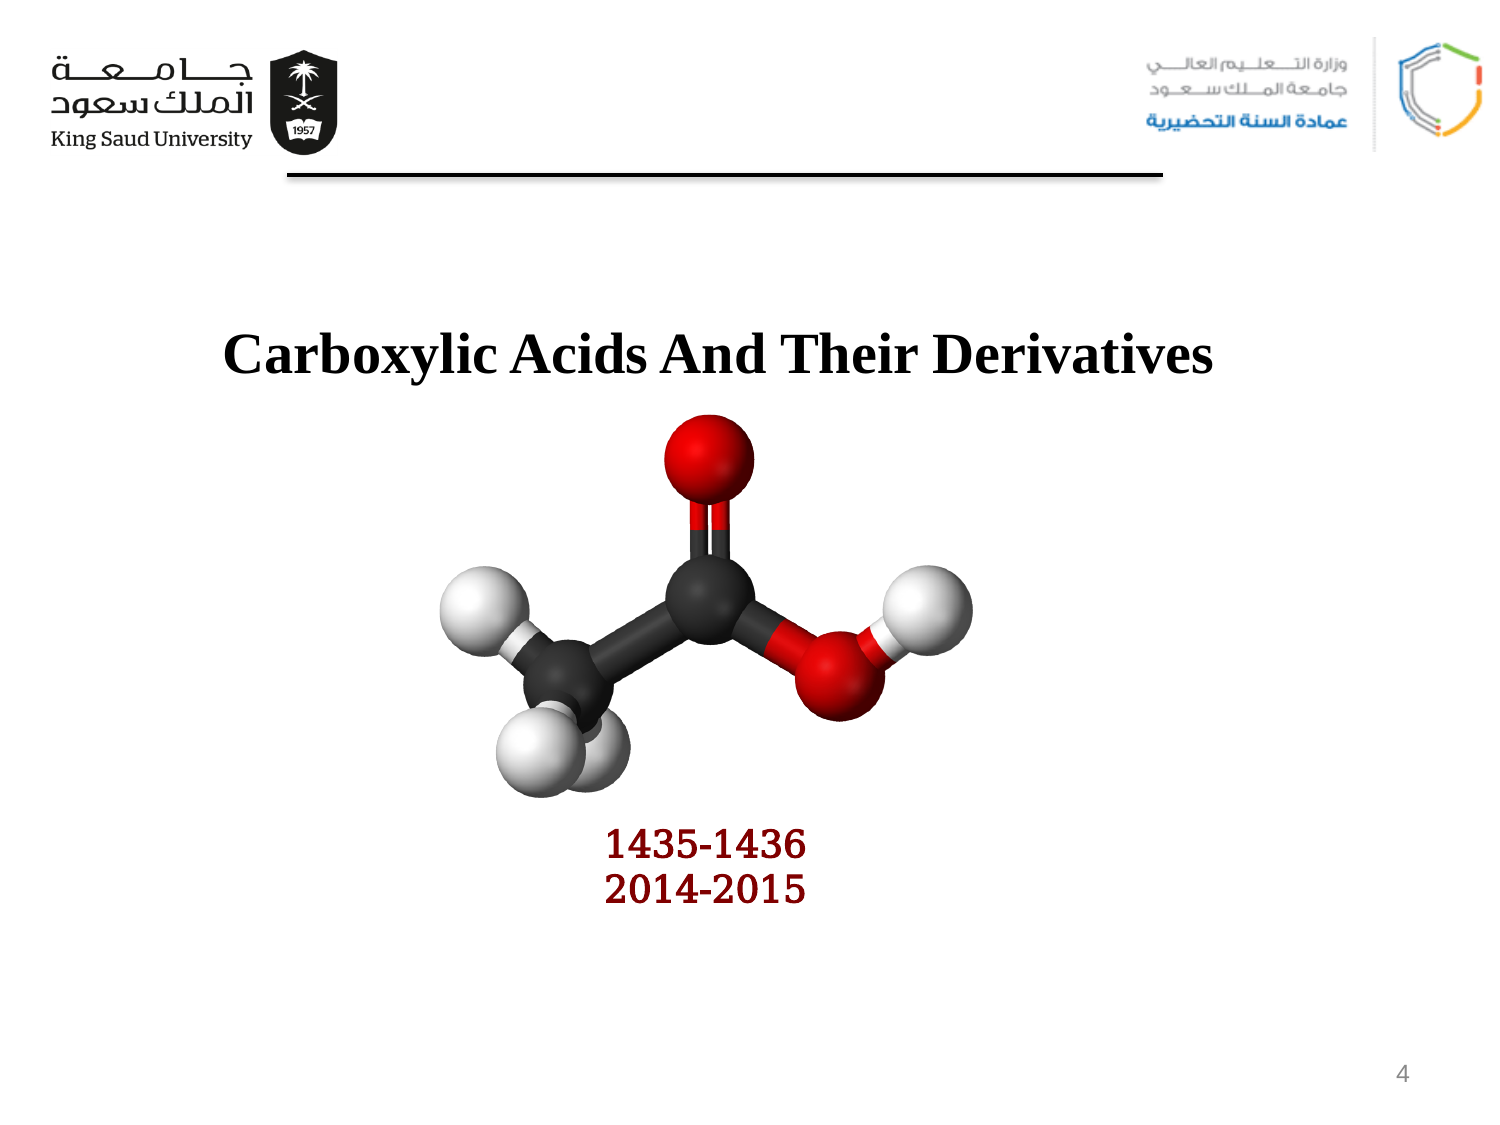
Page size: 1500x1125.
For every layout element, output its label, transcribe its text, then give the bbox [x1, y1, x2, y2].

picture [1087, 37, 1484, 152]
text_box 1435-1436 2014-2015 [589, 833, 822, 918]
picture [49, 48, 338, 157]
picture [412, 387, 1001, 825]
text_box Carboxylic Acids And Their Derivatives [174, 287, 1263, 413]
slide_number 4 [1074, 1042, 1425, 1103]
